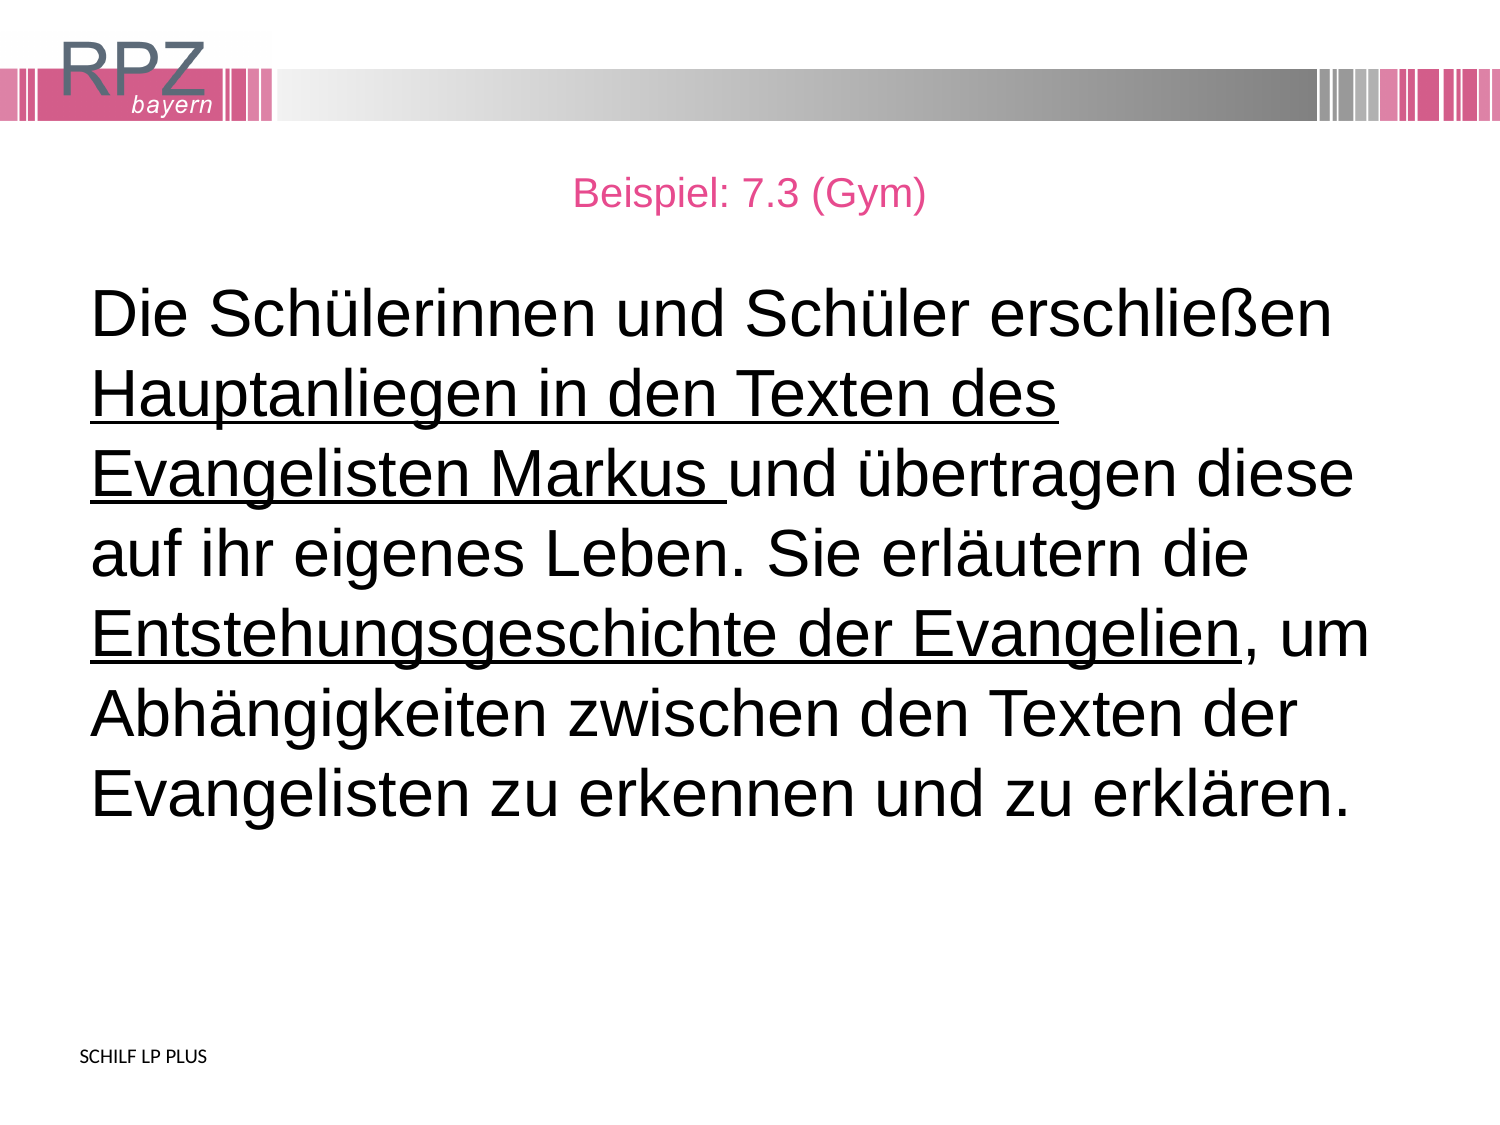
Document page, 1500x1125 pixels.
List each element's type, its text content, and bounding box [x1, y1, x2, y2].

picture [1380, 69, 1439, 121]
picture [0, 31, 272, 121]
title Beispiel: 7.3 (Gym) [75, 149, 1425, 233]
list Die Schülerinnen und Schüler erschließen Hauptanliegen in den Texten des Evangelisten Markus und übertragen diese auf ihr eigenes Leben. Sie erläutern die Entstehungsgeschichte der Evangelien, um Abhängigkeiten zwischen den Texten der Evangelisten zu erkennen und zu erklären. [75, 262, 1425, 1005]
picture [1443, 69, 1500, 121]
picture [1319, 69, 1379, 121]
